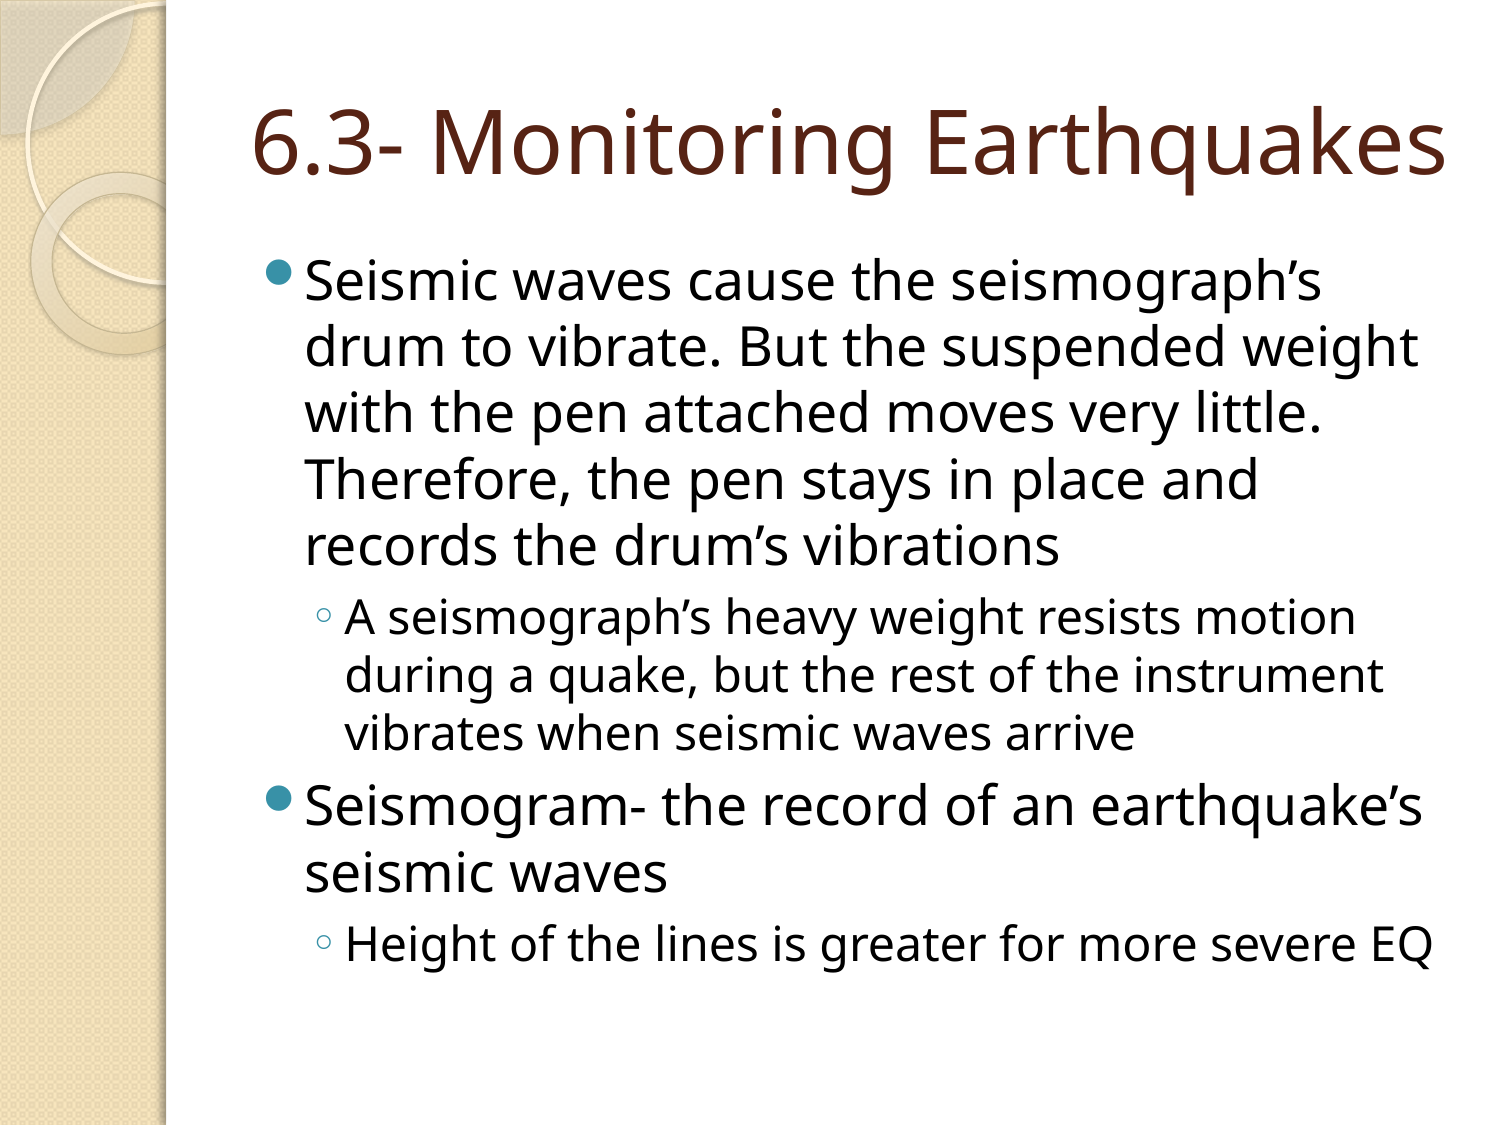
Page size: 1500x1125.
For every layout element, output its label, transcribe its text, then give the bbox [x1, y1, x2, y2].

list Seismic waves cause the seismograph’s drum to vibrate. But the suspended weight with the pen attached moves very little. Therefore, the pen stays in place and records the drum’s vibrations A seismograph’s heavy weight resists motion during a quake, but the rest of the instrument vibrates when seismic waves arrive Seismogram- the record of an earthquake’s seismic waves Height of the lines is greater for more severe EQ [235, 237, 1466, 1025]
title 6.3- Monitoring Earthquakes [235, 45, 1466, 233]
